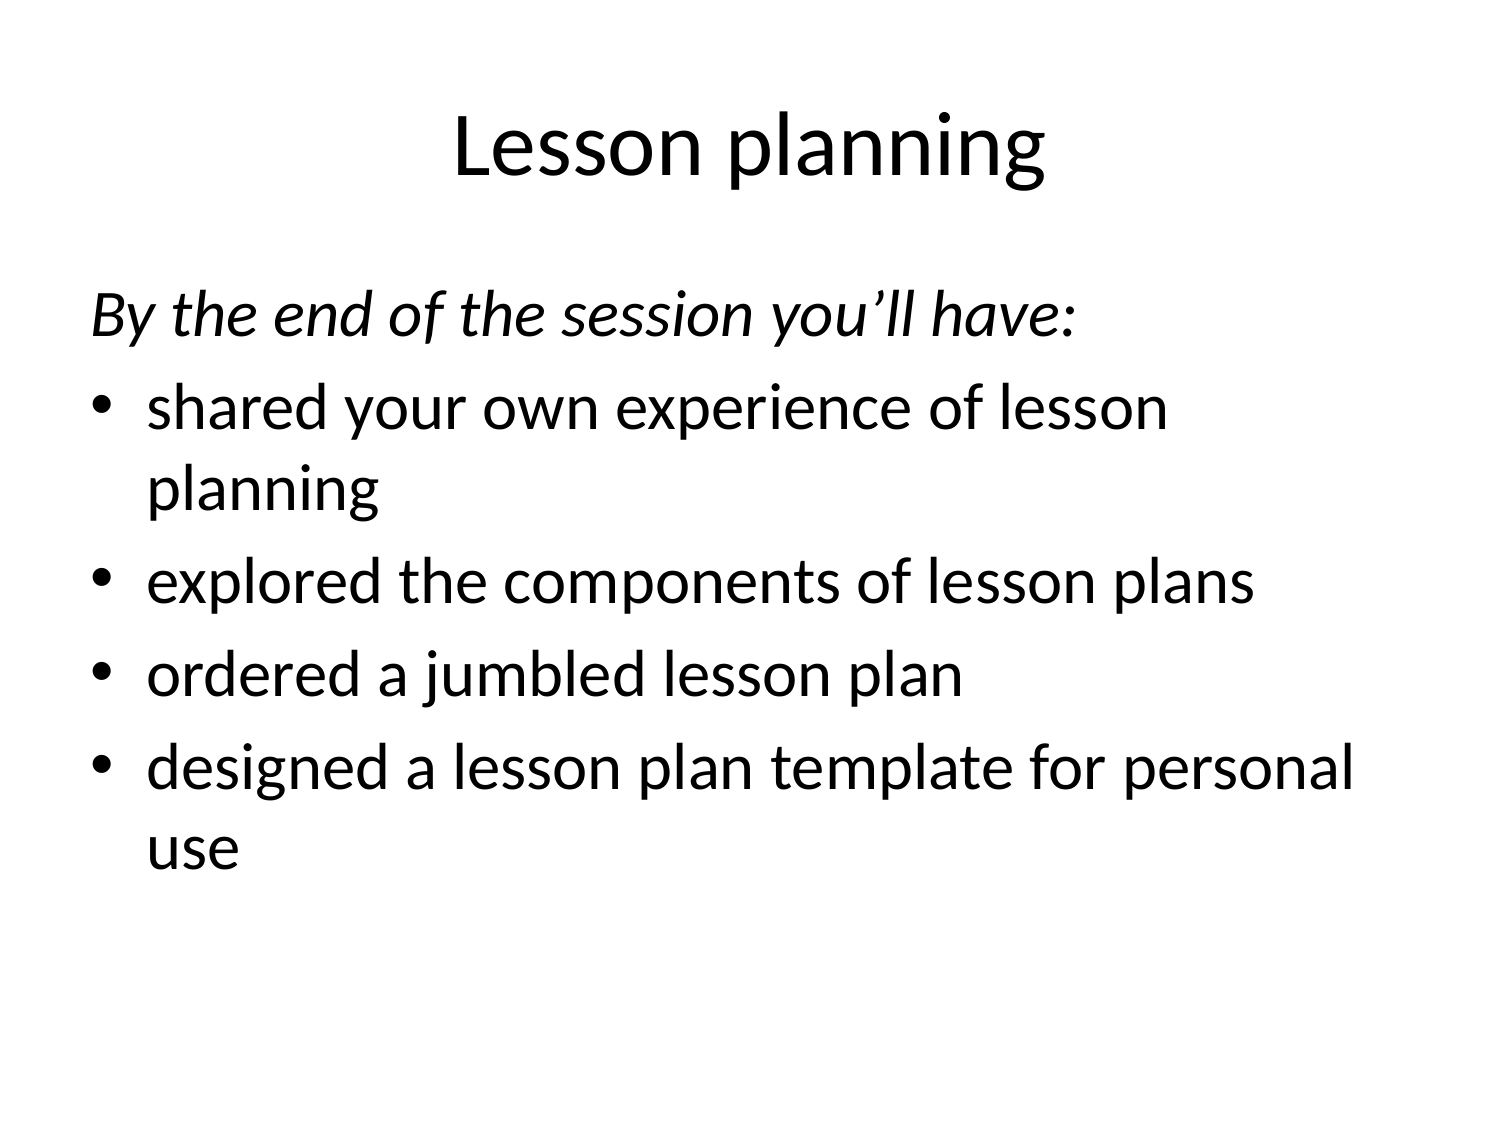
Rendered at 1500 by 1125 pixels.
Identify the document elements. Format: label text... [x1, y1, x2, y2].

title Lesson planning [75, 45, 1425, 233]
list By the end of the session you’ll have: shared your own experience of lesson planning explored the components of lesson plans ordered a jumbled lesson plan designed a lesson plan template for personal use [75, 262, 1425, 1005]
